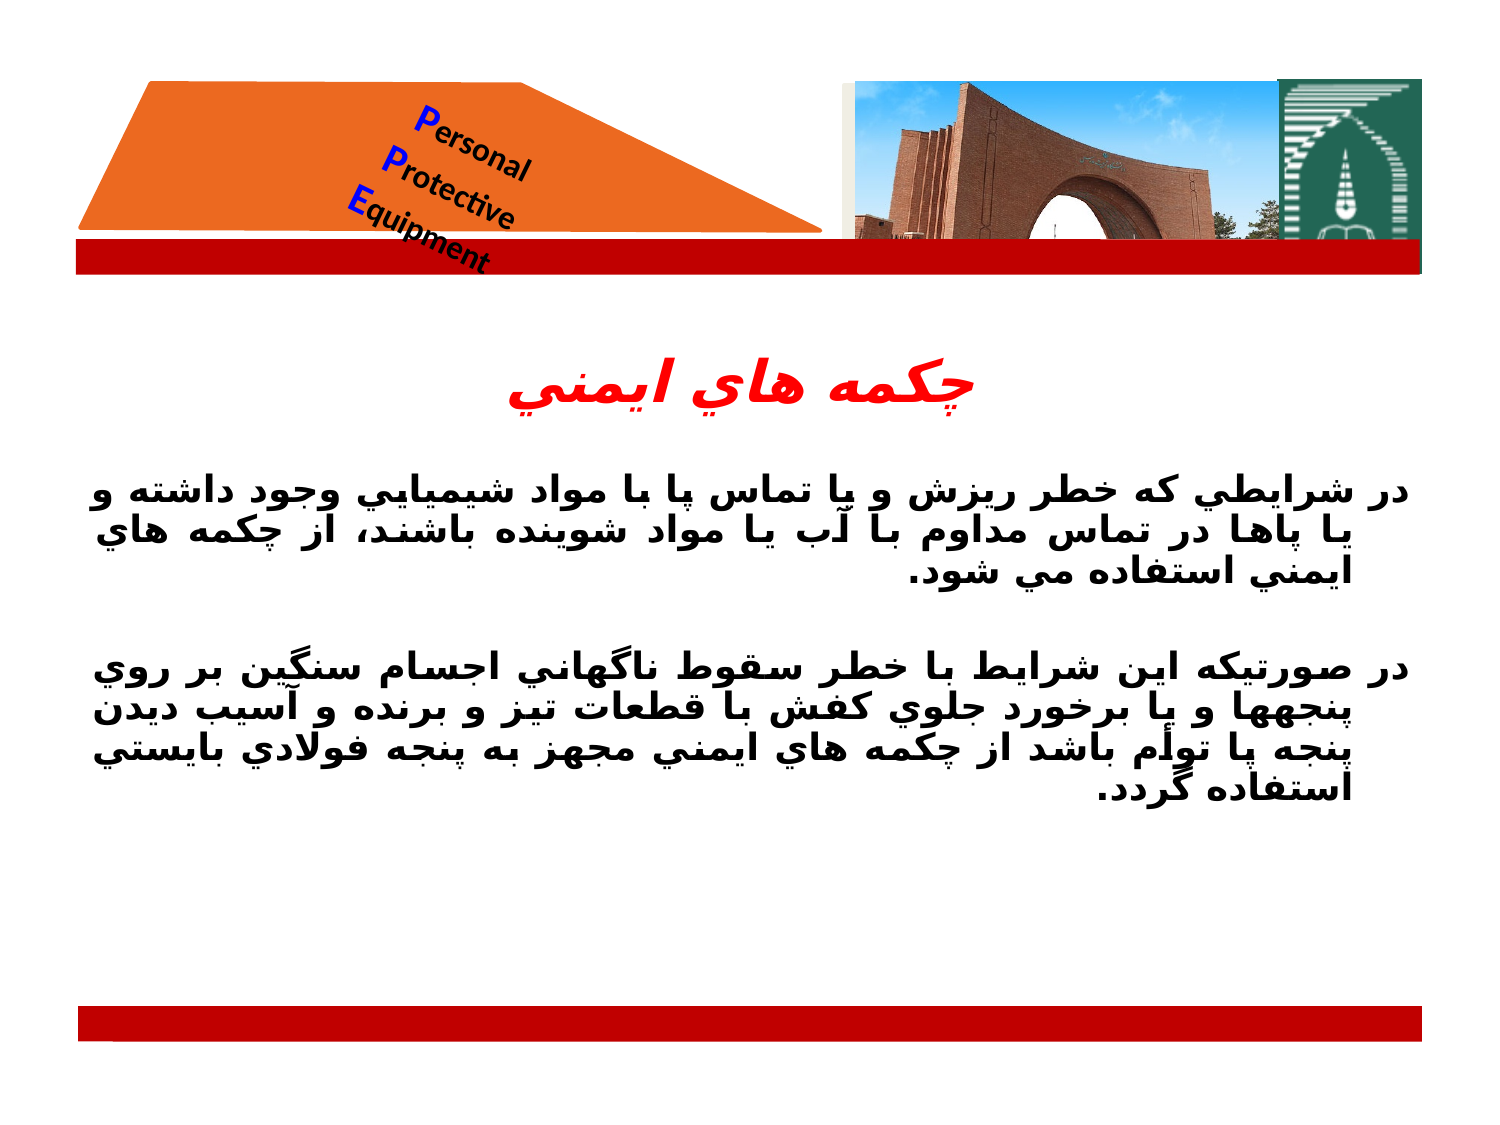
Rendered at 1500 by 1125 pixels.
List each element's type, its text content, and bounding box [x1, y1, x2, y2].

list چكمه هاي ايمني در شرايطي كه خطر ريزش و يا تماس پا با مواد شيميايي وجود داشته و يا پاها در تماس مداوم با آب يا مواد شوينده باشند، از چكمه هاي ايمني استفاده مي شود. در صورتيكه اين شرايط با خطر سقوط ناگهاني اجسام سنگين بر روي پنجه­ها و يا برخورد جلوي كفش با قطعات تيز و برنده و آسيب ديدن پنجه پا توأم باشد از چكمه هاي ايمني مجهز به پنجه فولادي بايستي استفاده گردد. [75, 262, 1425, 1005]
picture [855, 79, 1422, 262]
